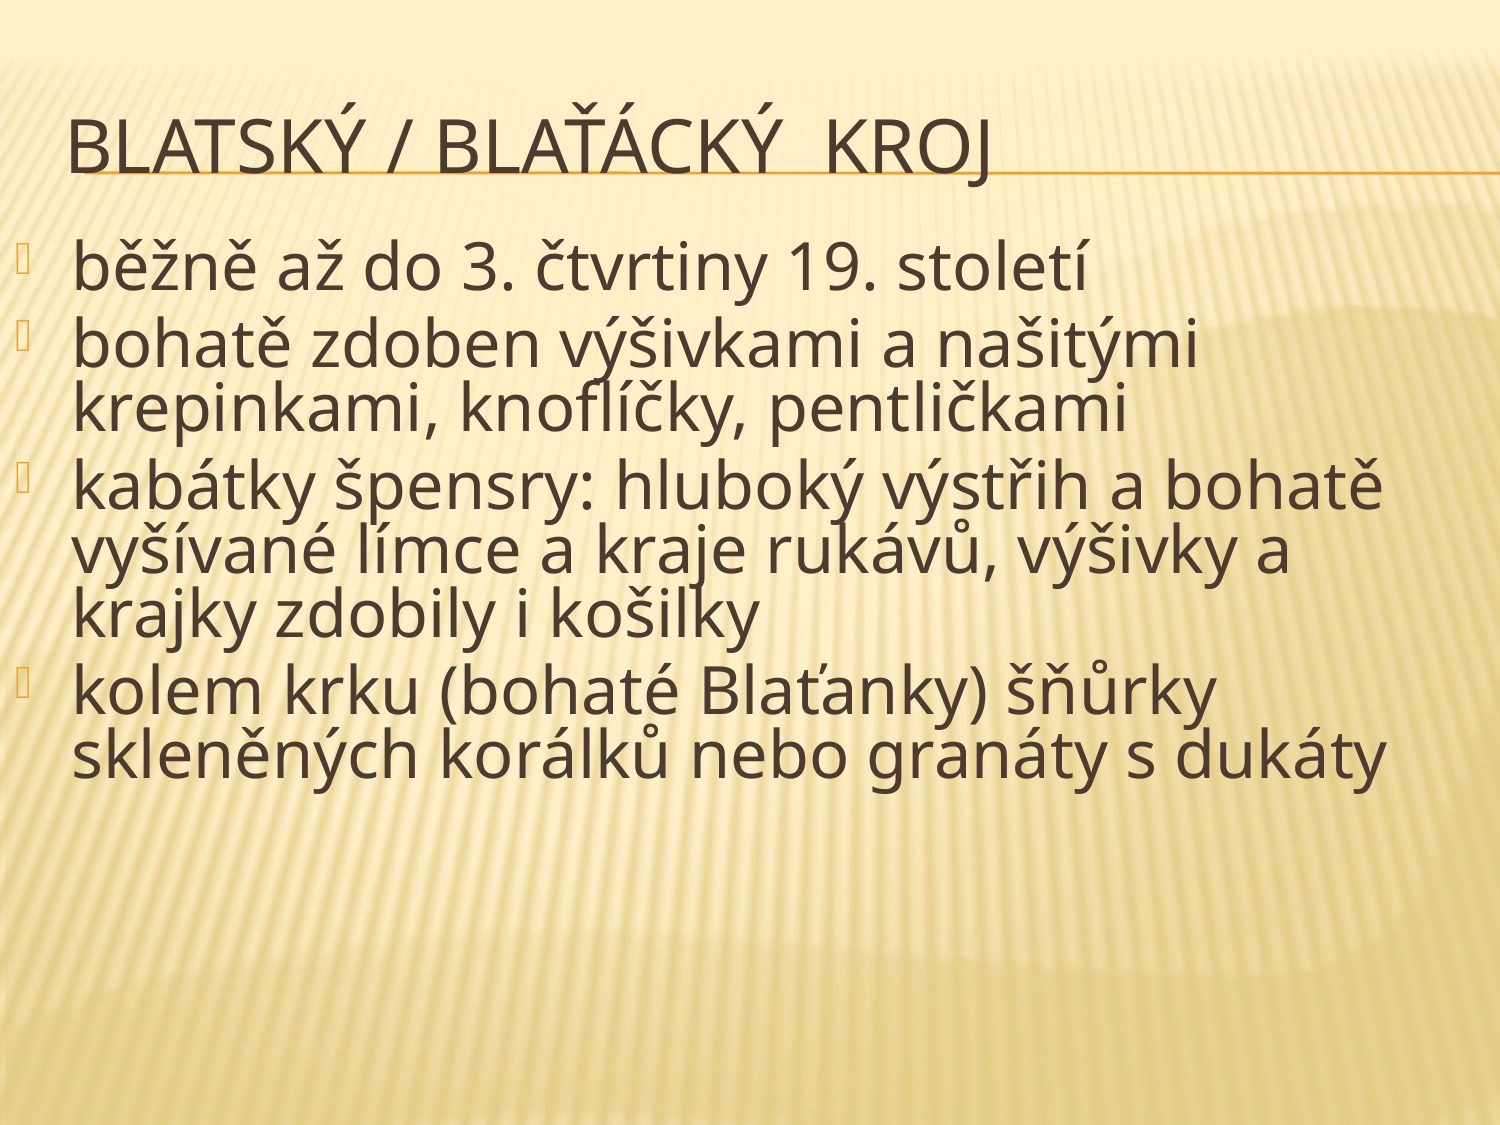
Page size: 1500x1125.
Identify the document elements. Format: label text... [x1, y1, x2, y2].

title Blatský / blaťácký kroj [49, 75, 1475, 213]
list běžně až do 3. čtvrtiny 19. století bohatě zdoben výšivkami a našitými krepinkami, knoflíčky, pentličkami kabátky špensry: hluboký výstřih a bohatě vyšívané límce a kraje rukávů, výšivky a krajky zdobily i košilky kolem krku (bohaté Blaťanky) šňůrky skleněných korálků nebo granáty s dukáty [0, 231, 1471, 976]
